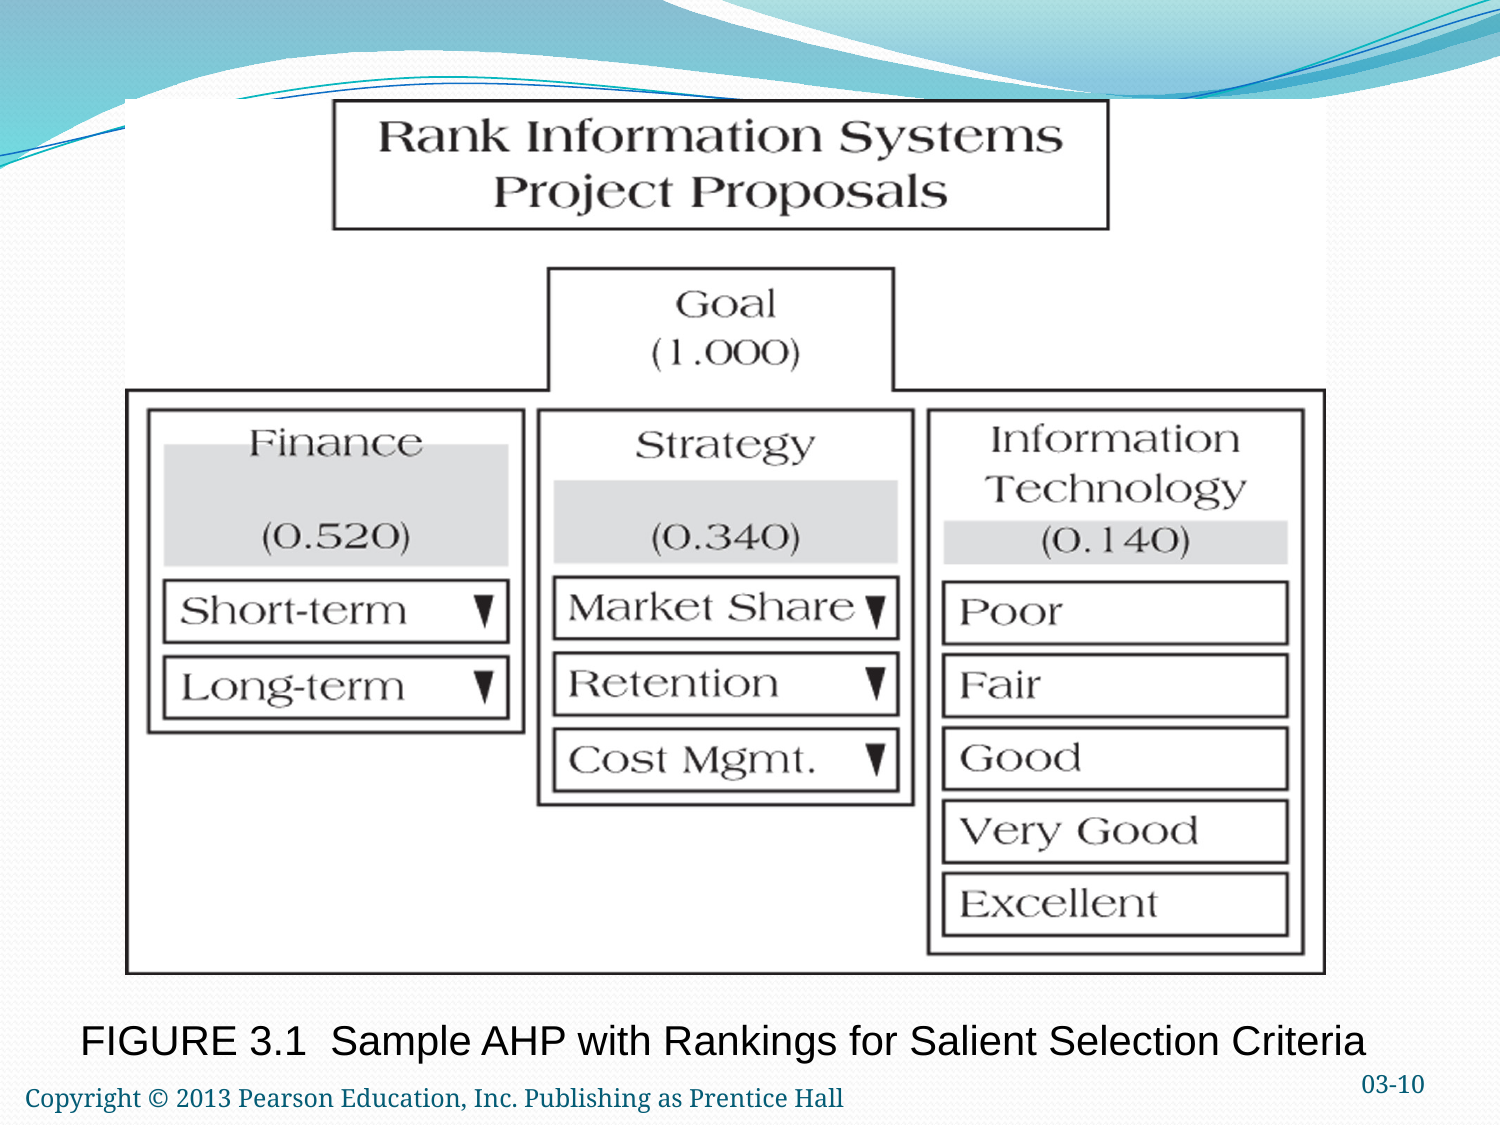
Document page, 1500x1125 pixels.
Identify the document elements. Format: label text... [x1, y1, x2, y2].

picture [124, 99, 1326, 976]
text_box Copyright © 2013 Pearson Education, Inc. Publishing as Prentice Hall [24, 1074, 988, 1113]
text_box FIGURE 3.1 Sample AHP with Rankings for Salient Selection Criteria [65, 1006, 1394, 1071]
slide_number 03-10 [1299, 1042, 1425, 1103]
